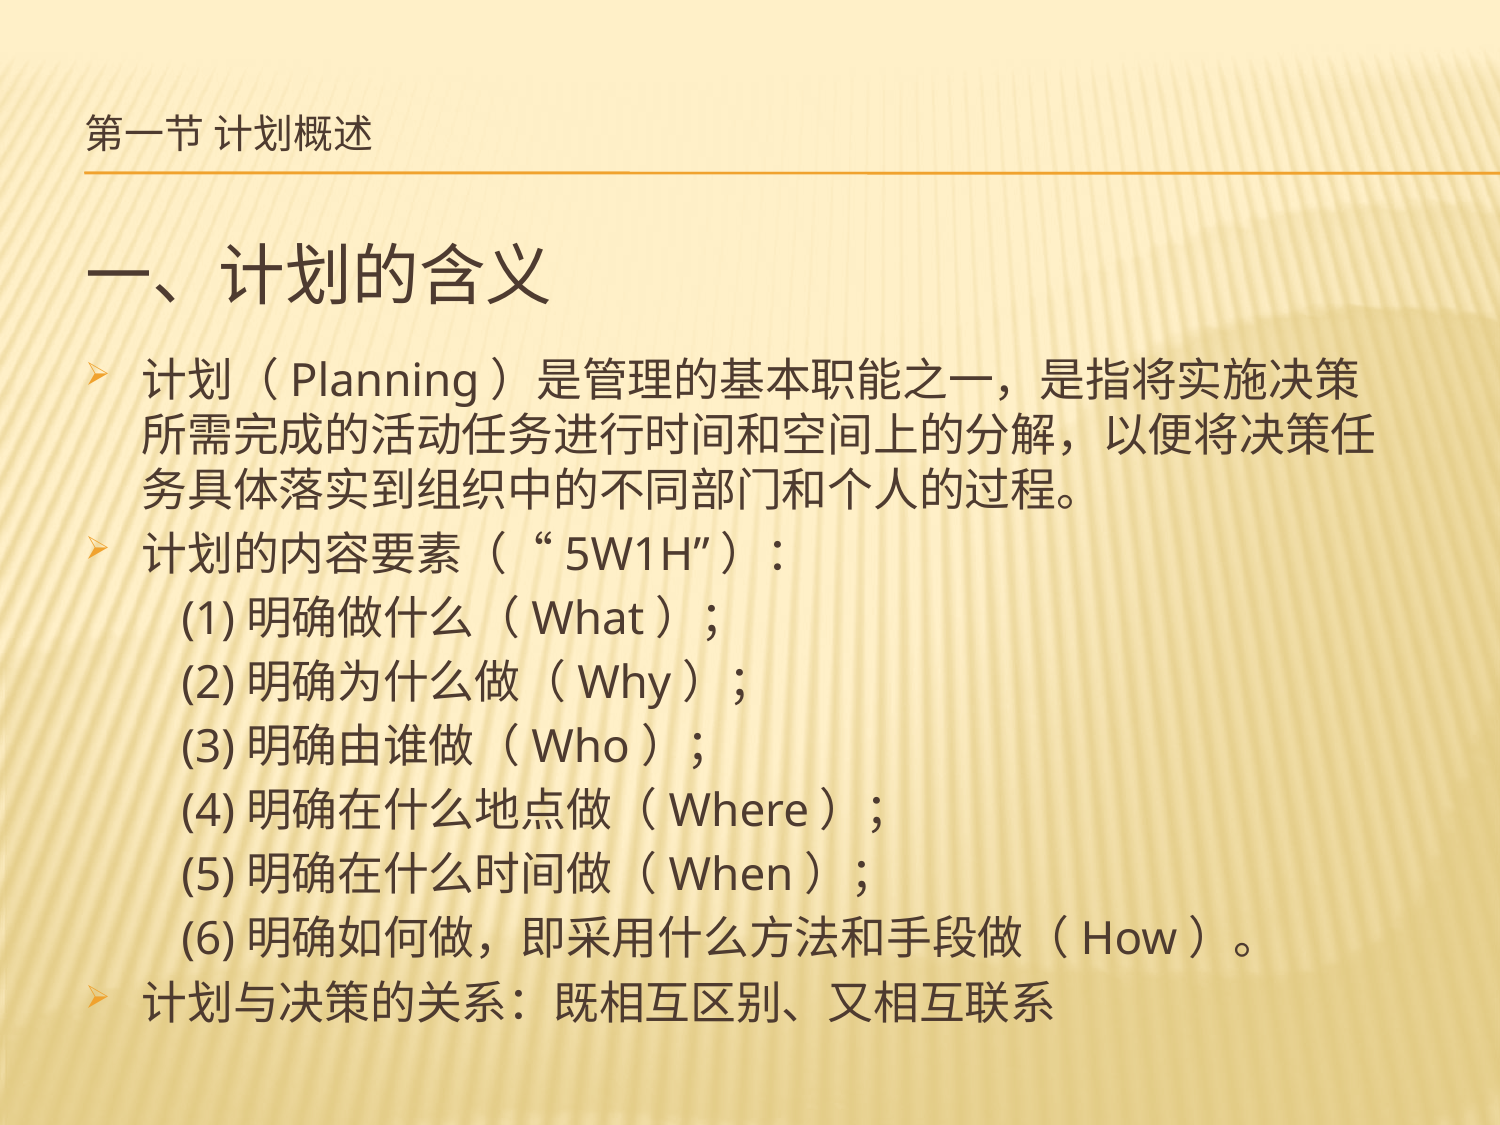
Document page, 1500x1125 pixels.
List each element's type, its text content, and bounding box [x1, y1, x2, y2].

title 第一节 计划概述 [70, 35, 1425, 213]
list 一、计划的含义 计划（Planning）是管理的基本职能之一，是指将实施决策所需完成的活动任务进行时间和空间上的分解，以便将决策任务具体落实到组织中的不同部门和个人的过程。 计划的内容要素（“5W1H”）： (1)明确做什么（What）； (2)明确为什么做（Why）； (3)明确由谁做（Who）； (4)明确在什么地点做（Where）； (5)明确在什么时间做（When）； (6)明确如何做，即采用什么方法和手段做（How）。 计划与决策的关系：既相互区别、又相互联系 [70, 225, 1421, 1099]
